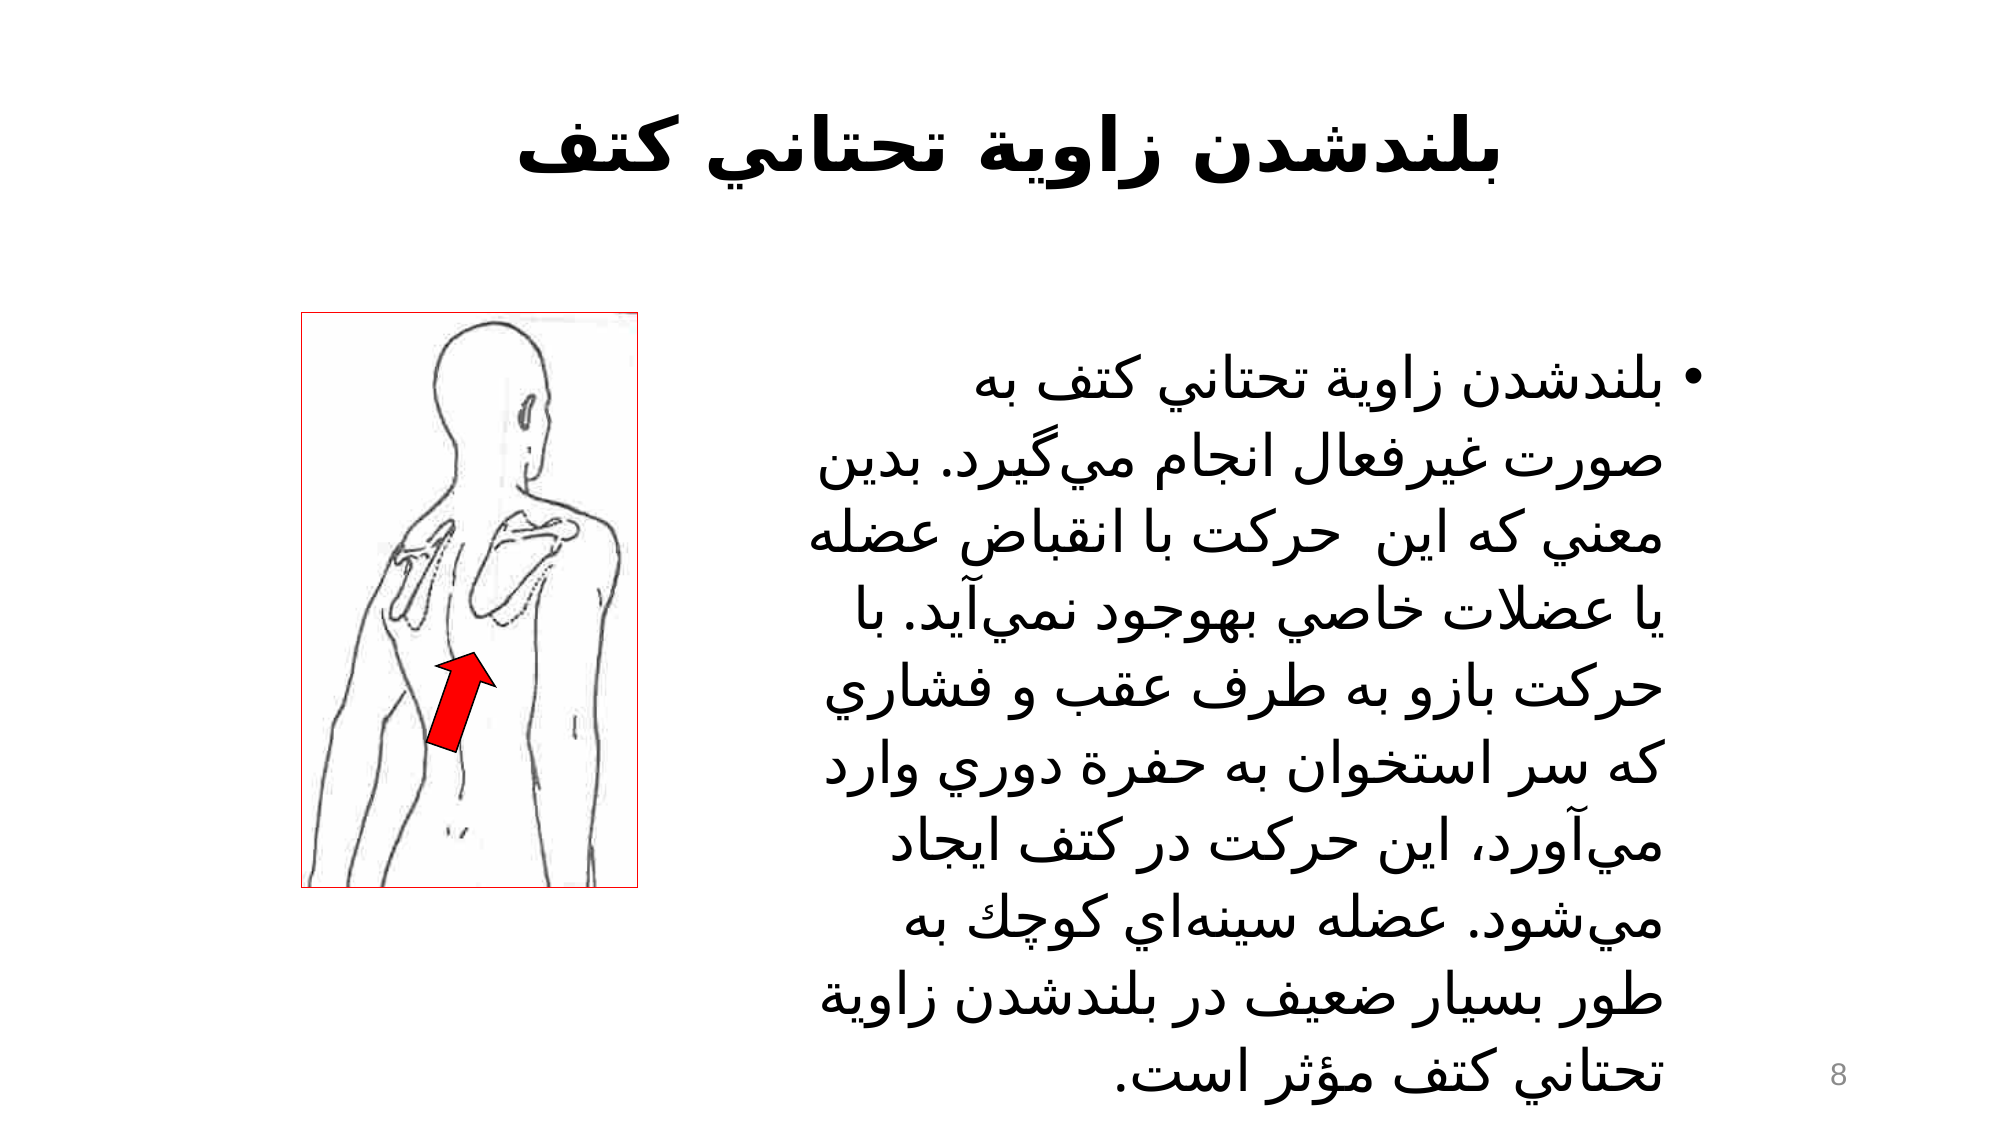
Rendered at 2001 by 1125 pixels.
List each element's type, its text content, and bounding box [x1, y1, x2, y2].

slide_number 8 [1719, 1042, 1863, 1103]
title بلندشدن زاوية تحتاني كتف [291, 78, 1729, 306]
list بلندشدن زاوية تحتاني كتف به صورت غيرفعال انجام مي‌گيرد. بدين معني كه اين حركت با انقباض عضله يا عضلات خاصي به‎وجود نمي‌آيد. با حركت بازو به طرف عقب و فشاري كه سر استخوان به حفرة دوري وارد مي‌آورد، اين حركت در كتف ايجاد مي‌‌شود. عضله سينه‌اي كوچك به طور بسيار ضعيف در بلندشدن زاوية تحتاني كتف مؤثر است. [788, 326, 1719, 1125]
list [301, 312, 638, 888]
